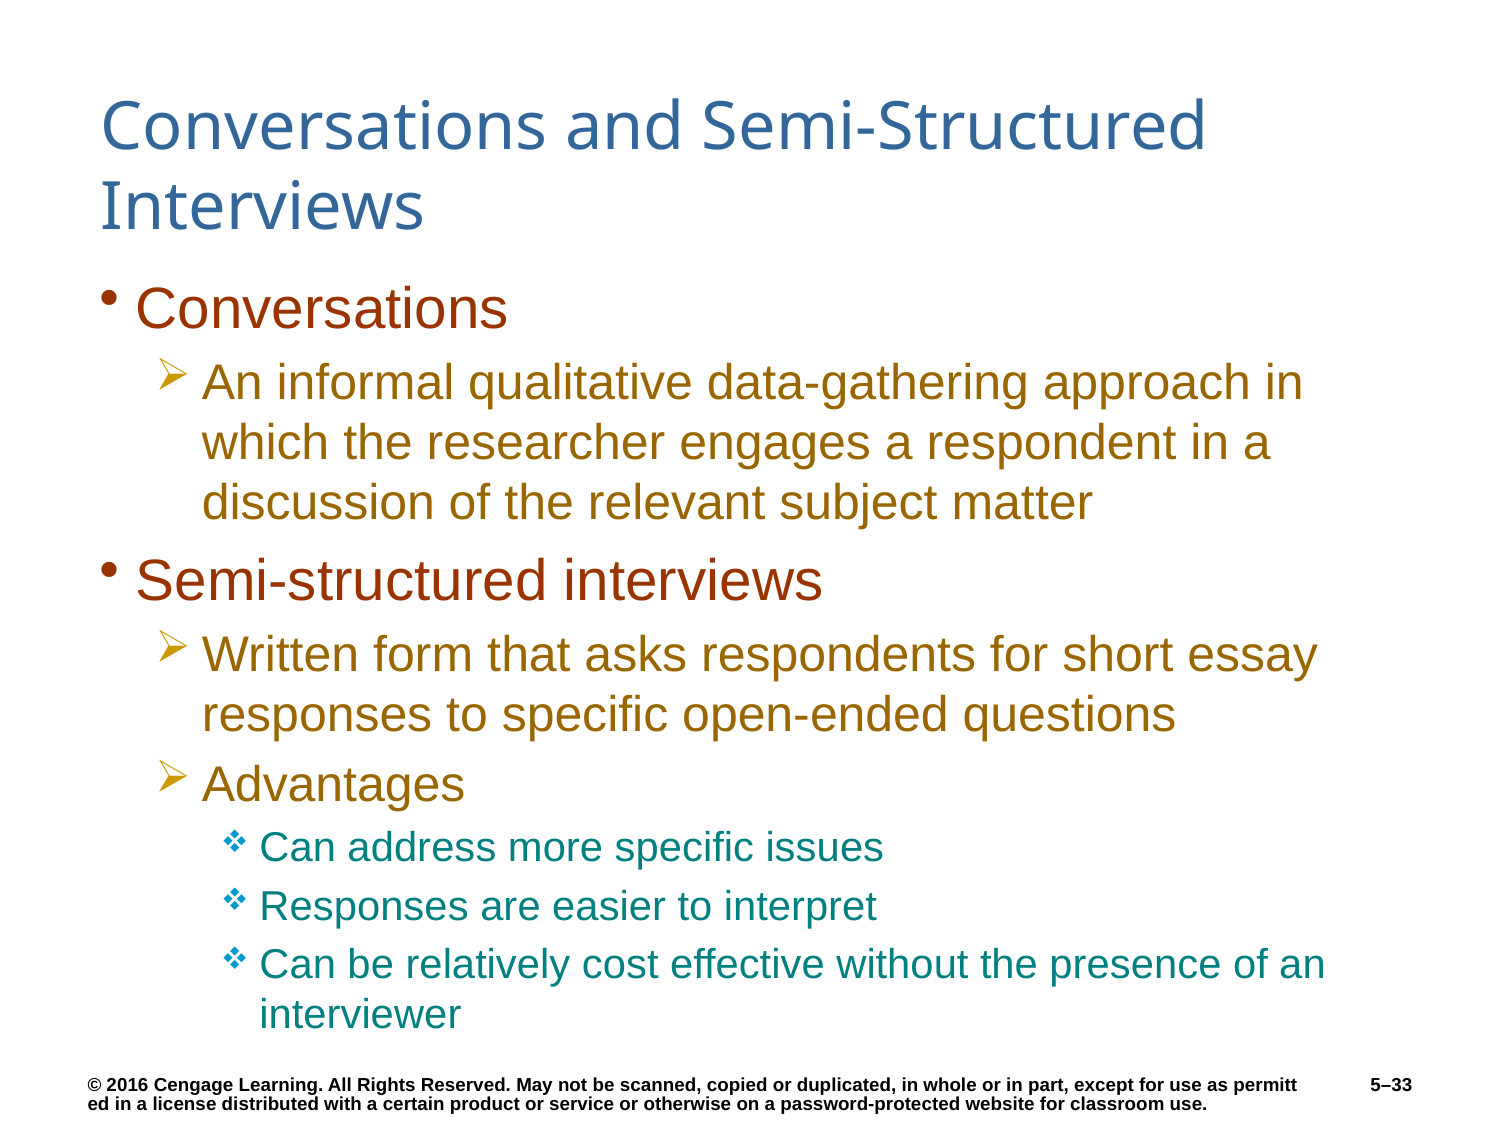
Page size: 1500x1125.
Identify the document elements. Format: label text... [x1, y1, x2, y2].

list Conversations An informal qualitative data-gathering approach in which the researcher engages a respondent in a discussion of the relevant subject matter Semi-structured interviews Written form that asks respondents for short essay responses to specific open-ended questions Advantages Can address more specific issues Responses are easier to interpret Can be relatively cost effective without the presence of an interviewer [84, 262, 1414, 1013]
title Conversations and Semi-Structured Interviews [85, 75, 1411, 171]
slide_number 5–33 [1050, 1042, 1413, 1103]
footer © 2016 Cengage Learning. All Rights Reserved. May not be scanned, copied or duplicated, in whole or in part, except for use as permitted in a license distributed with a certain product or service or otherwise on a password-protected website for classroom use. [87, 1057, 1050, 1103]
